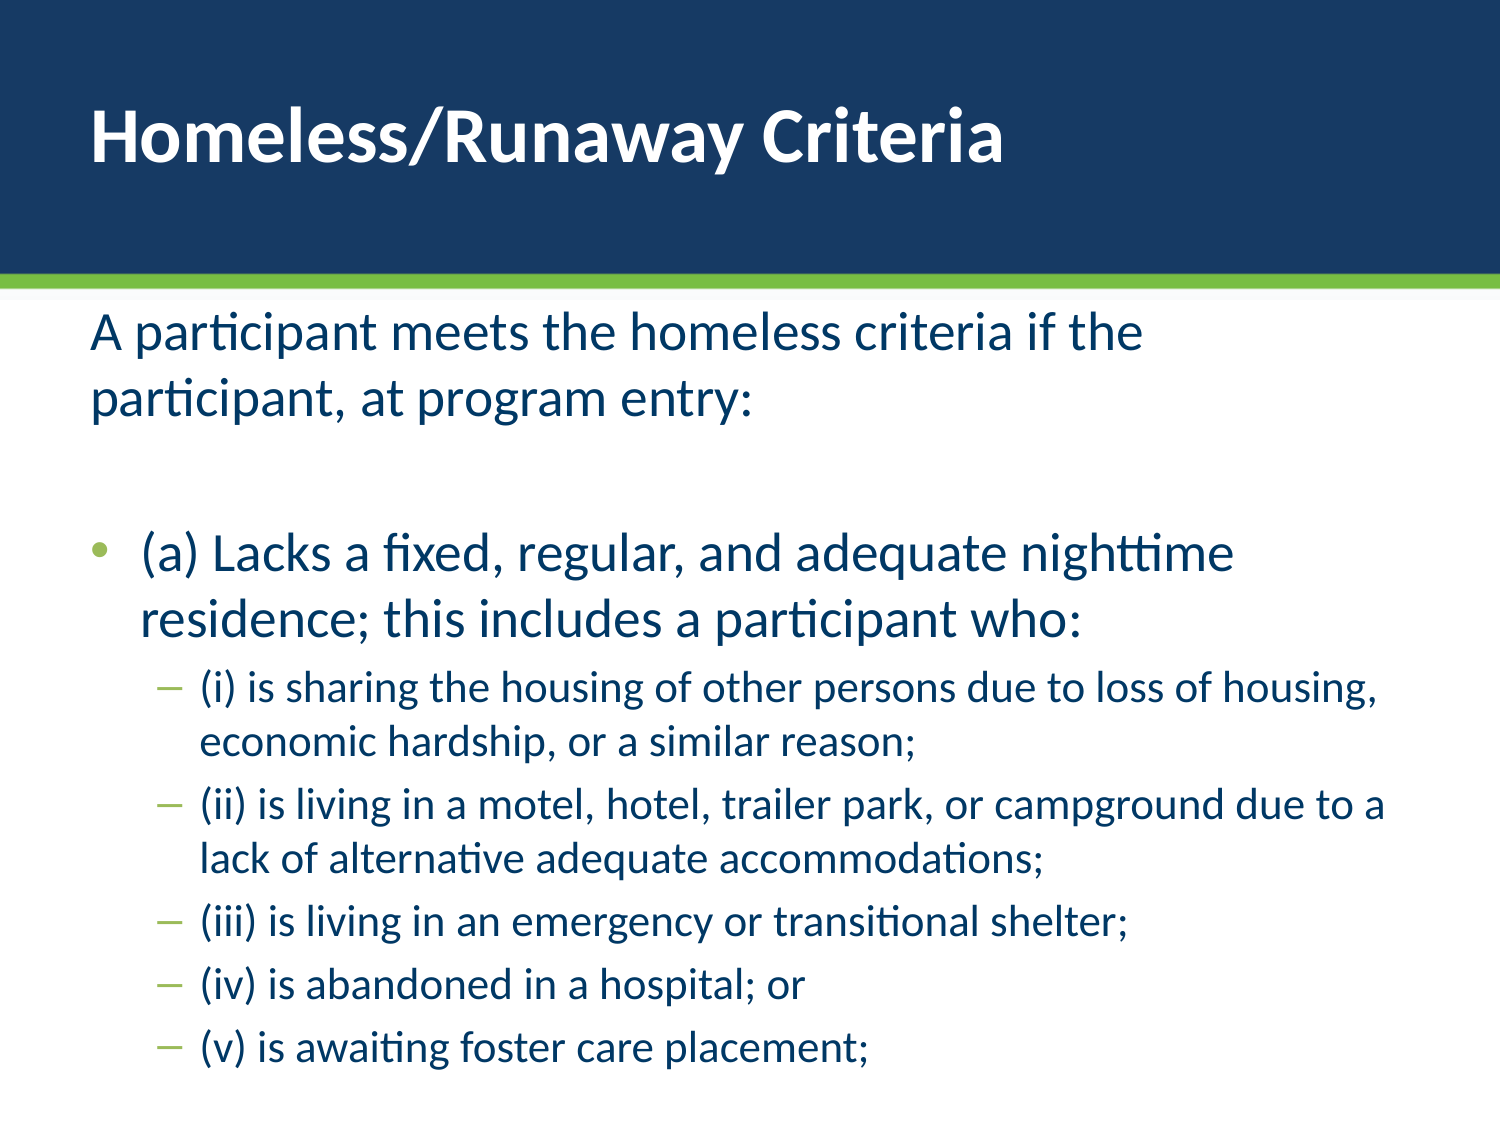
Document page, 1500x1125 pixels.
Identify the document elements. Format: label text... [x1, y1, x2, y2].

list A participant meets the homeless criteria if the participant, at program entry: (a) Lacks a fixed, regular, and adequate nighttime residence; this includes a participant who: (i) is sharing the housing of other persons due to loss of housing, economic hardship, or a similar reason; (ii) is living in a motel, hotel, trailer park, or campground due to a lack of alternative adequate accommodations; (iii) is living in an emergency or transitional shelter; (iv) is abandoned in a hospital; or (v) is awaiting foster care placement; [75, 287, 1425, 1080]
title Homeless/Runaway Criteria [75, 50, 1425, 213]
picture [0, 0, 1500, 300]
